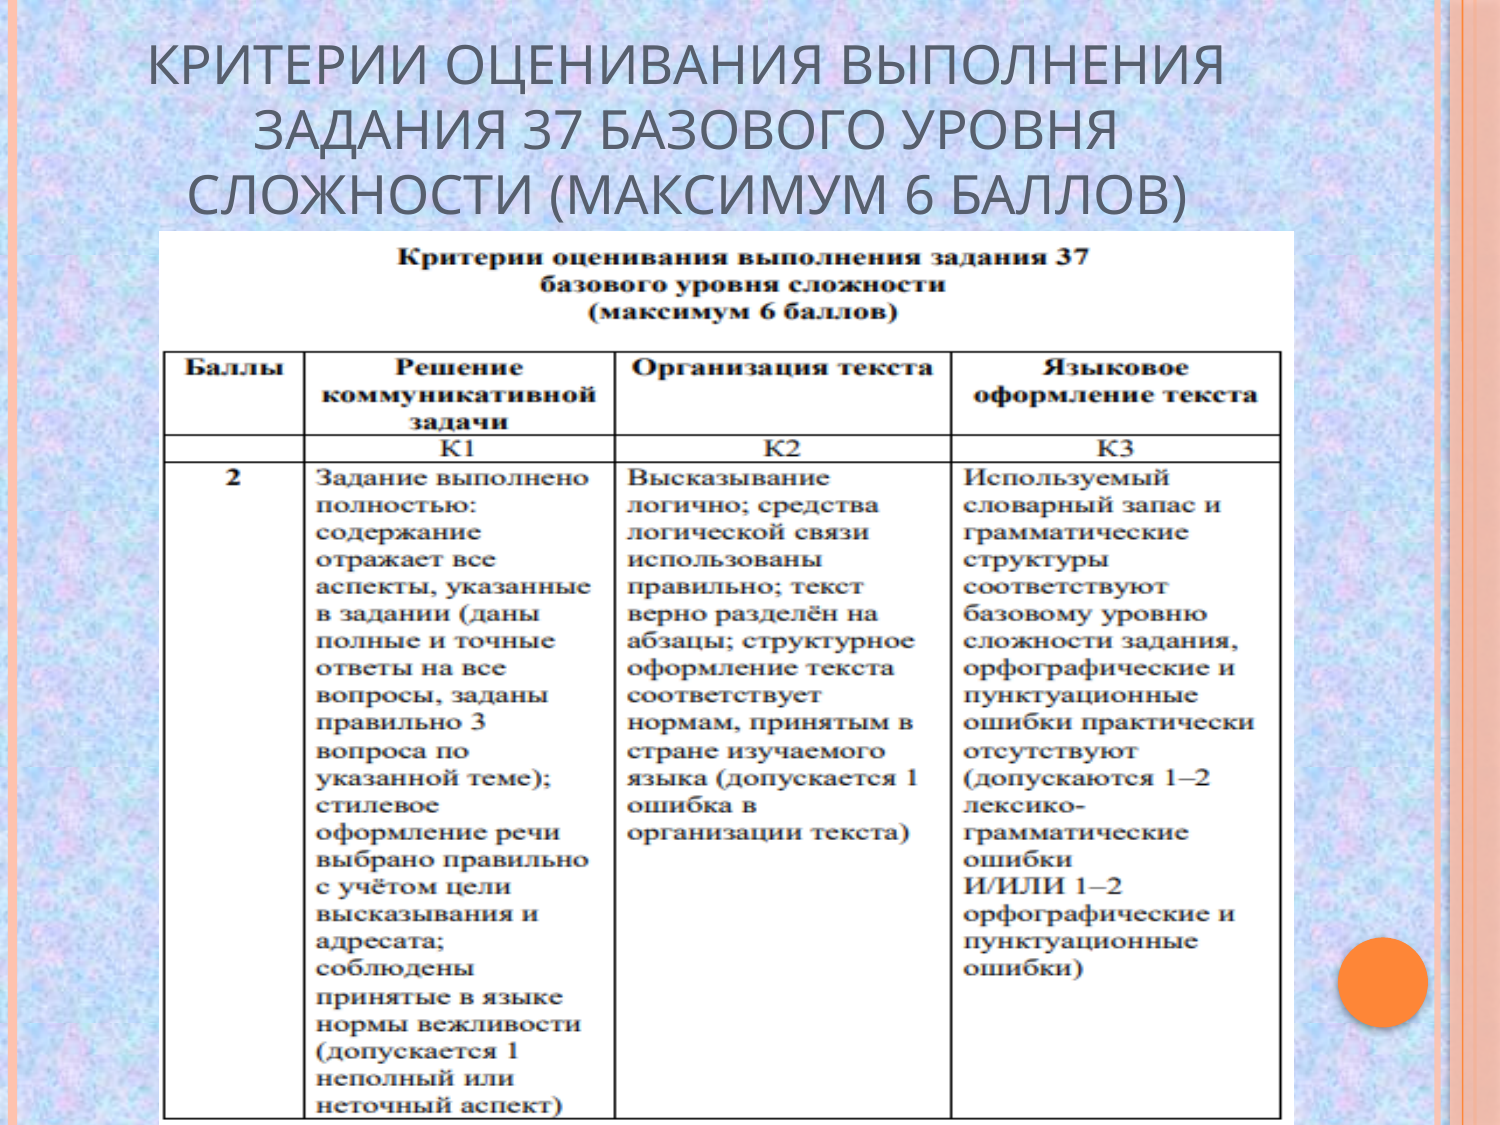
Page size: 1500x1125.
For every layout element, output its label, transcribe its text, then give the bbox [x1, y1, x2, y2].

picture [0, 0, 7, 1125]
picture [18, 0, 1434, 1125]
title Критерии оценивания выполнения задания 37 базового уровня сложности (максимум 6 баллов) [75, 45, 1300, 233]
picture [1441, 0, 1449, 1125]
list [158, 231, 1294, 1125]
